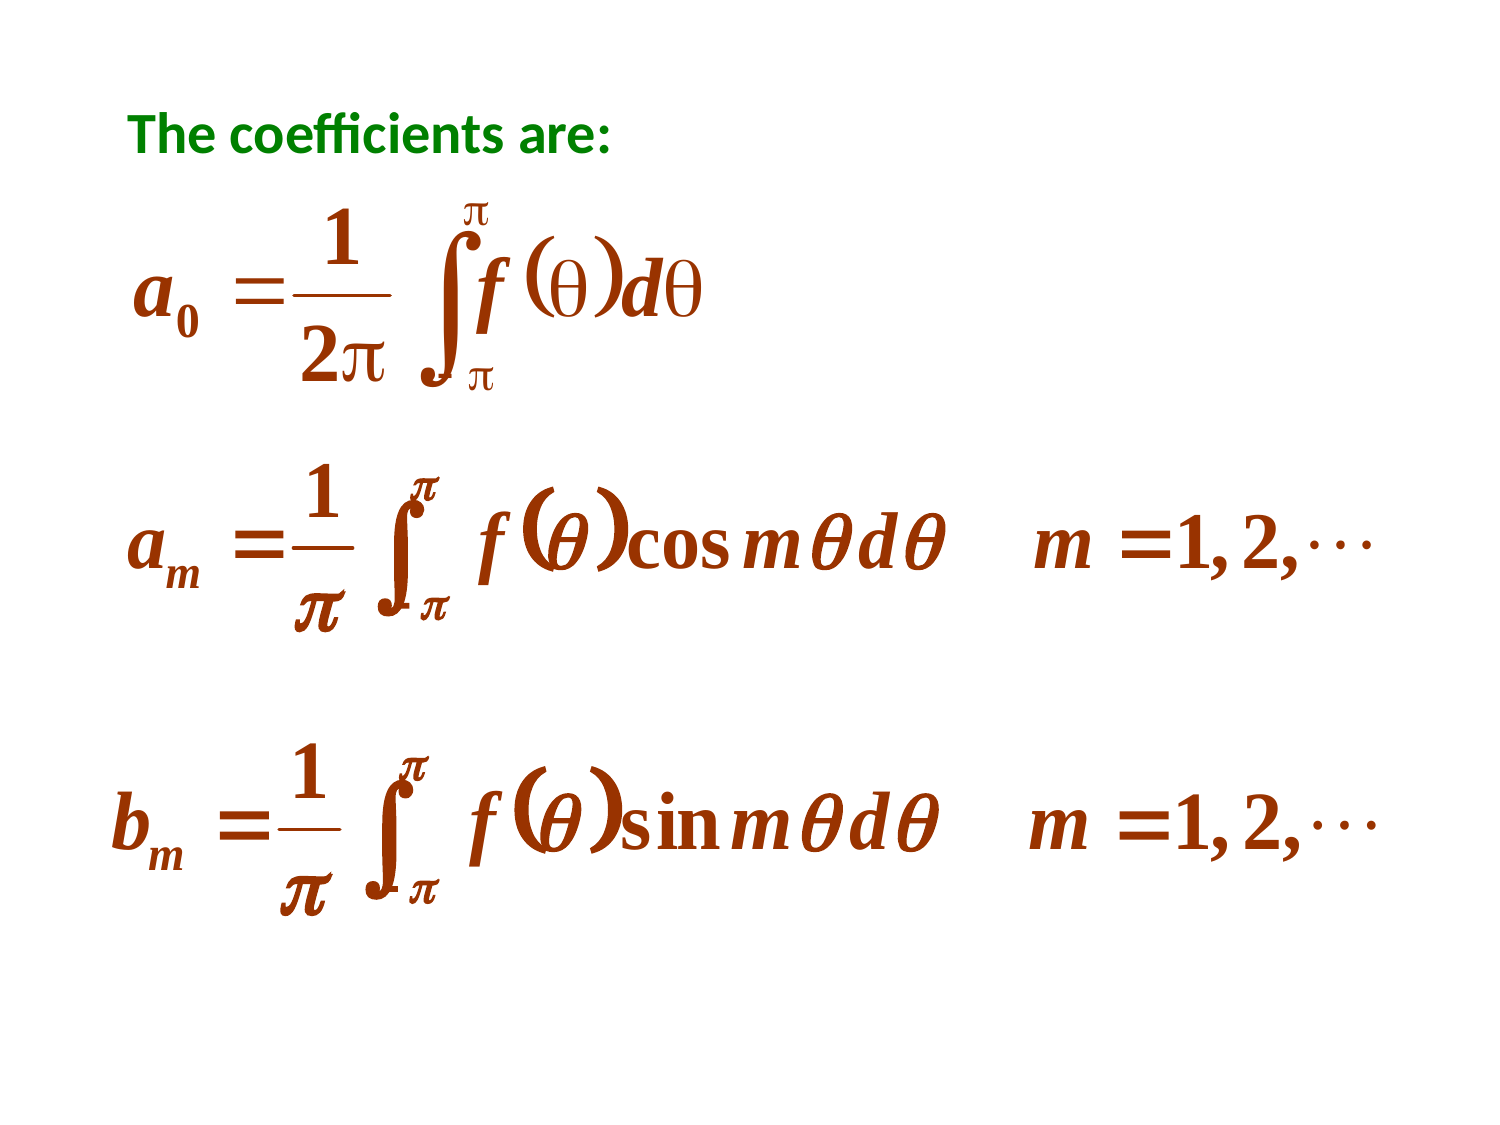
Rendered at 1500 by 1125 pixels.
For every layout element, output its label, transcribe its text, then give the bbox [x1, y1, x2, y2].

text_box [99, 718, 1390, 928]
text_box The coefficients are: [112, 87, 775, 173]
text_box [115, 440, 1388, 644]
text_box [122, 176, 717, 403]
